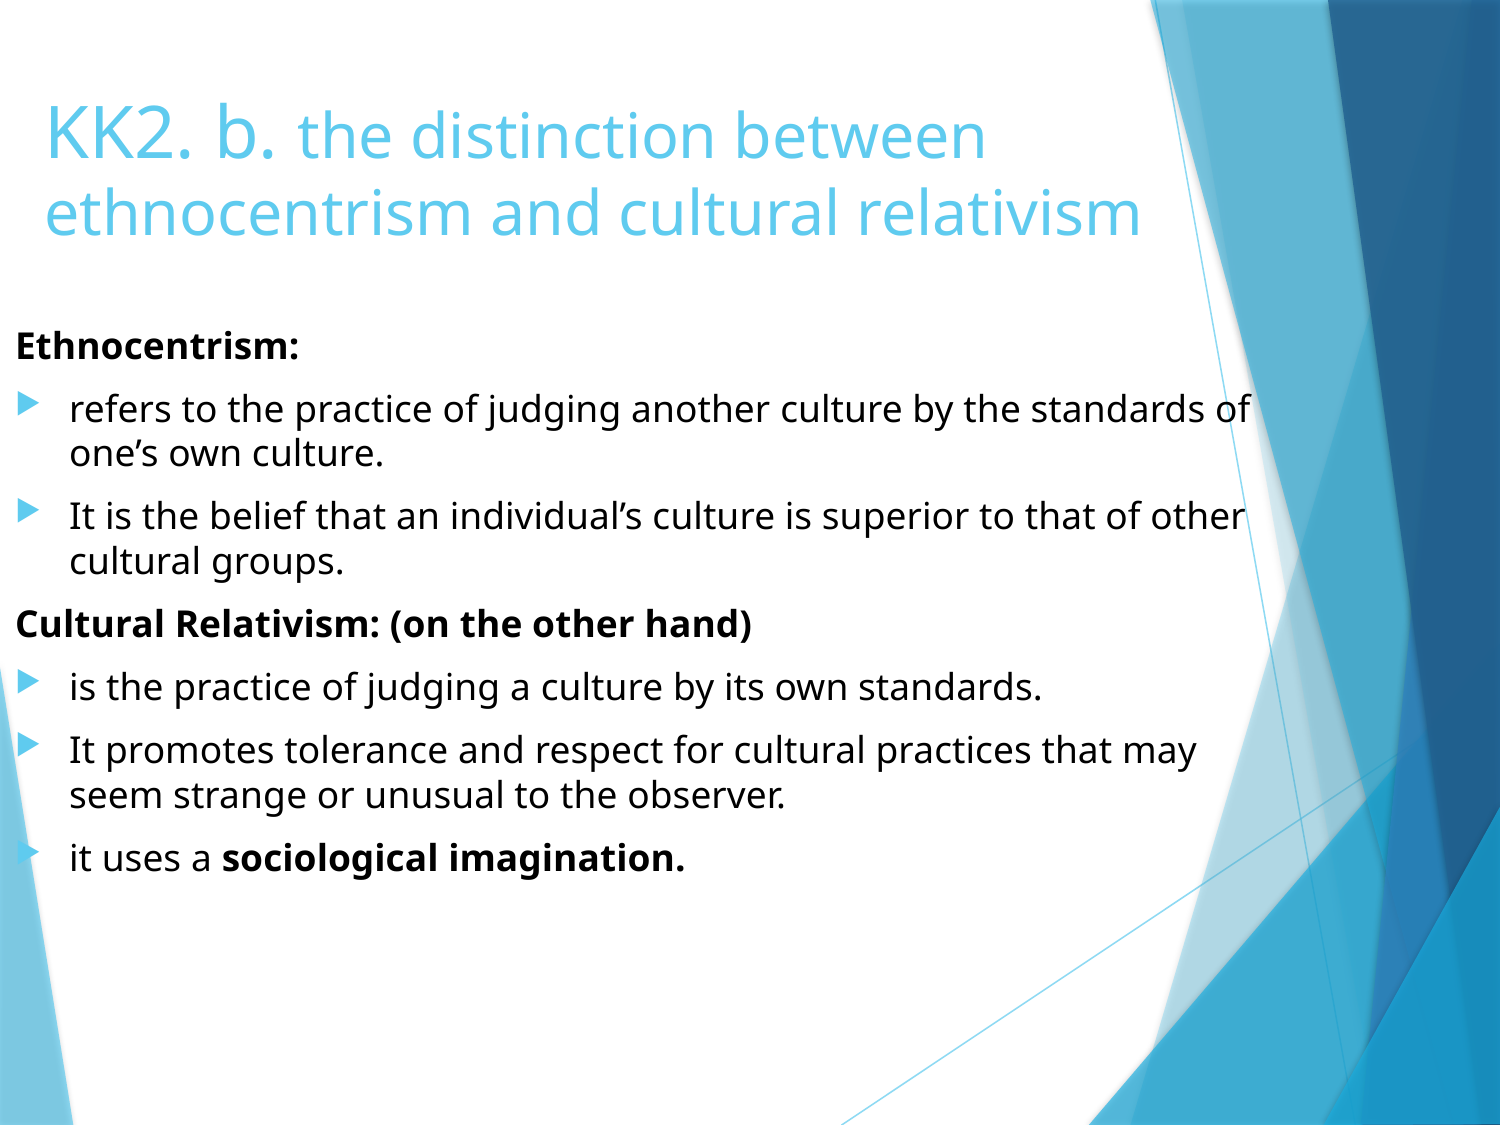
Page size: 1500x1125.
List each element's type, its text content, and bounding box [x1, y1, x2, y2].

list Ethnocentrism: refers to the practice of judging another culture by the standards of one’s own culture. It is the belief that an individual’s culture is superior to that of other cultural groups. Cultural Relativism: (on the other hand) is the practice of judging a culture by its own standards. It promotes tolerance and respect for cultural practices that may seem strange or unusual to the observer. it uses a sociological imagination. [0, 314, 1300, 891]
title KK2. b. the distinction between ethnocentrism and cultural relativism [29, 78, 1182, 266]
